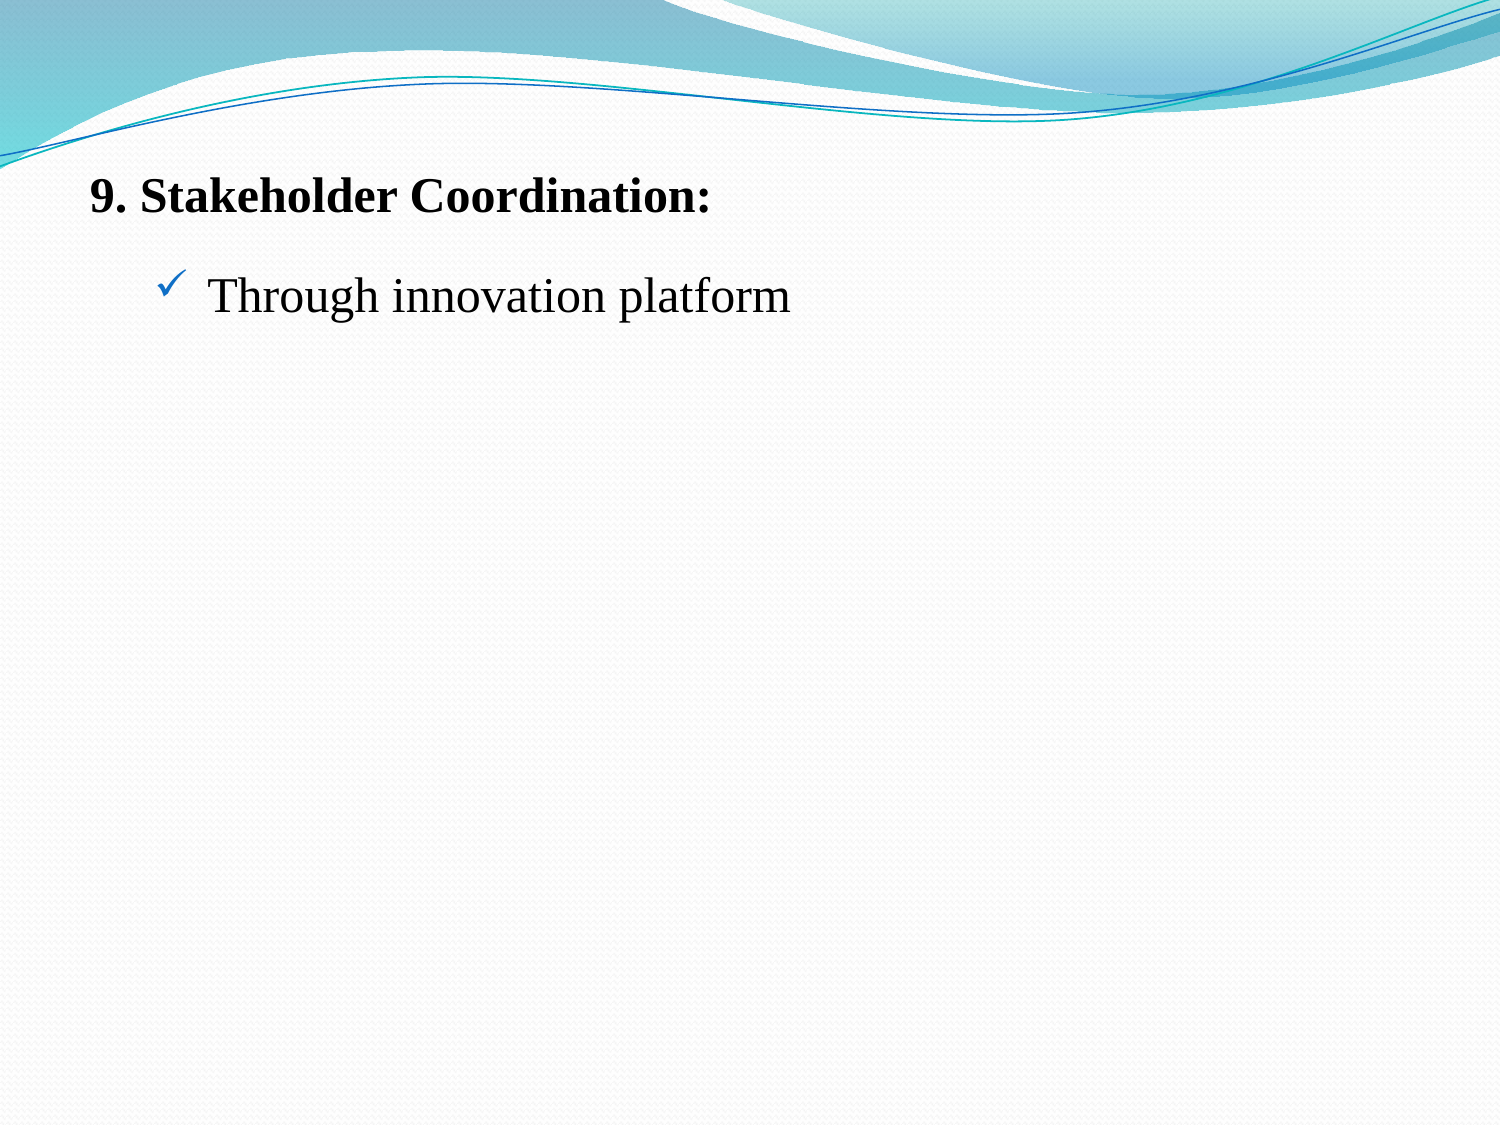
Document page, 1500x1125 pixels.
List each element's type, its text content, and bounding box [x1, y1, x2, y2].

list 9. Stakeholder Coordination: Through innovation platform [75, 125, 1425, 1005]
